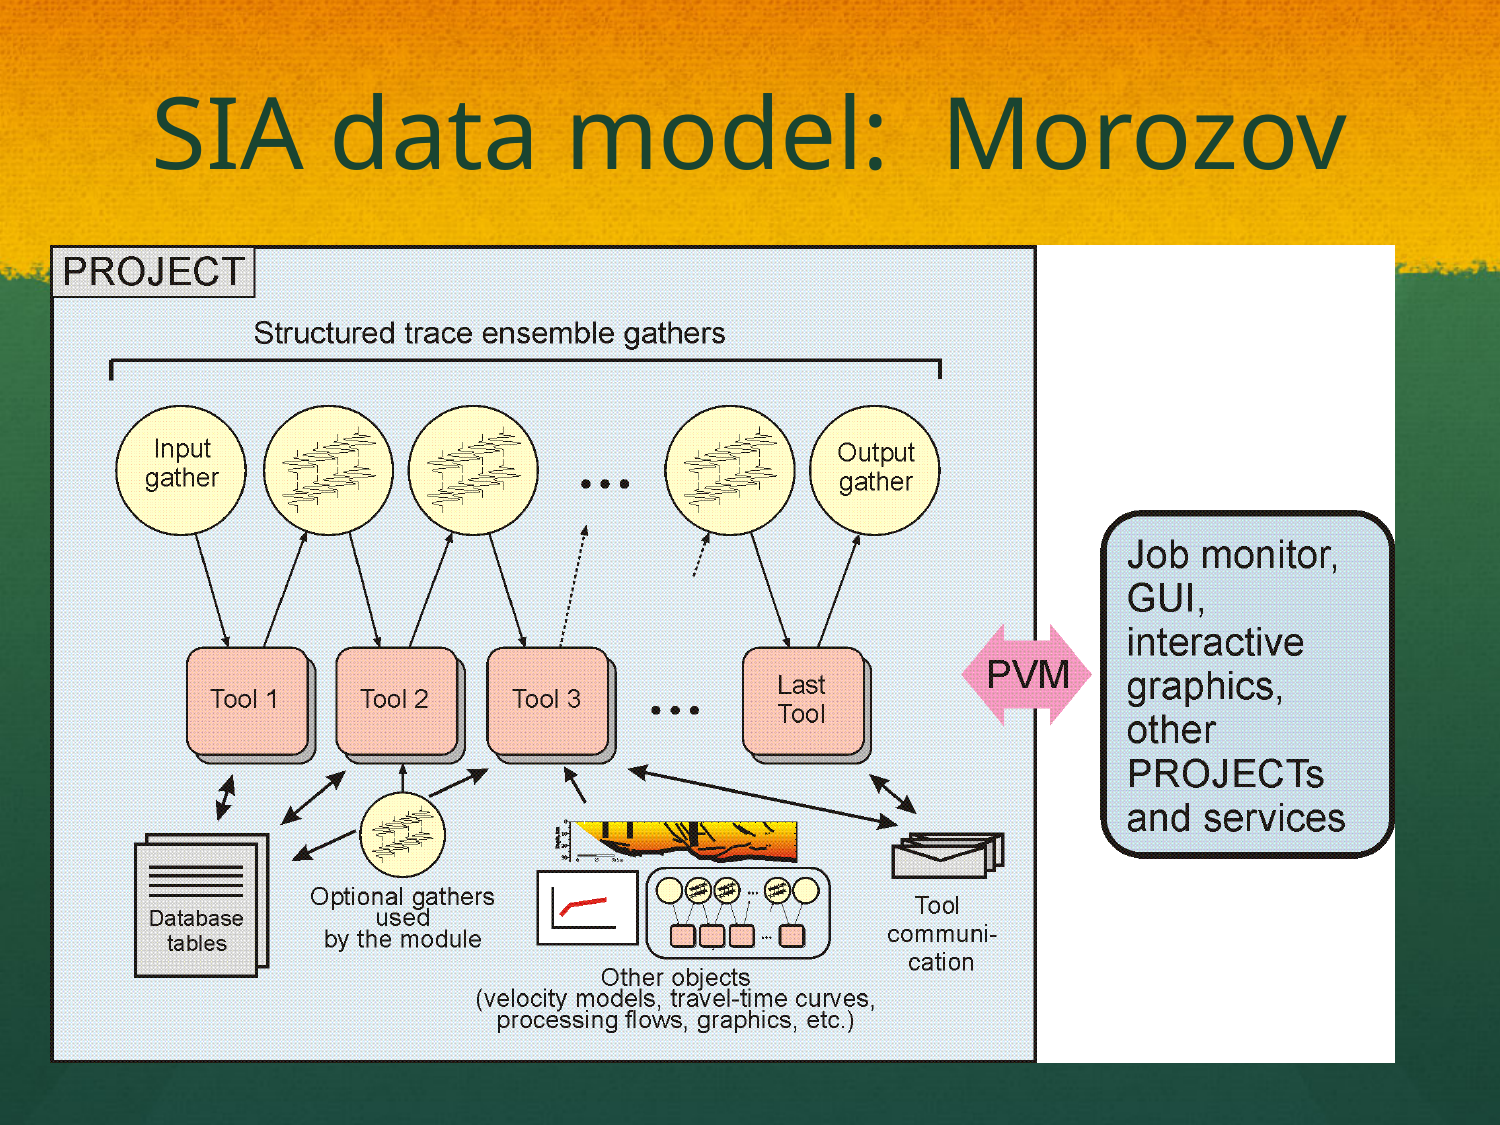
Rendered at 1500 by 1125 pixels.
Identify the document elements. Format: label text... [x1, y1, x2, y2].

picture [0, 0, 1500, 1125]
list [49, 245, 1396, 1063]
title SIA data model: Morozov [125, 13, 1375, 235]
